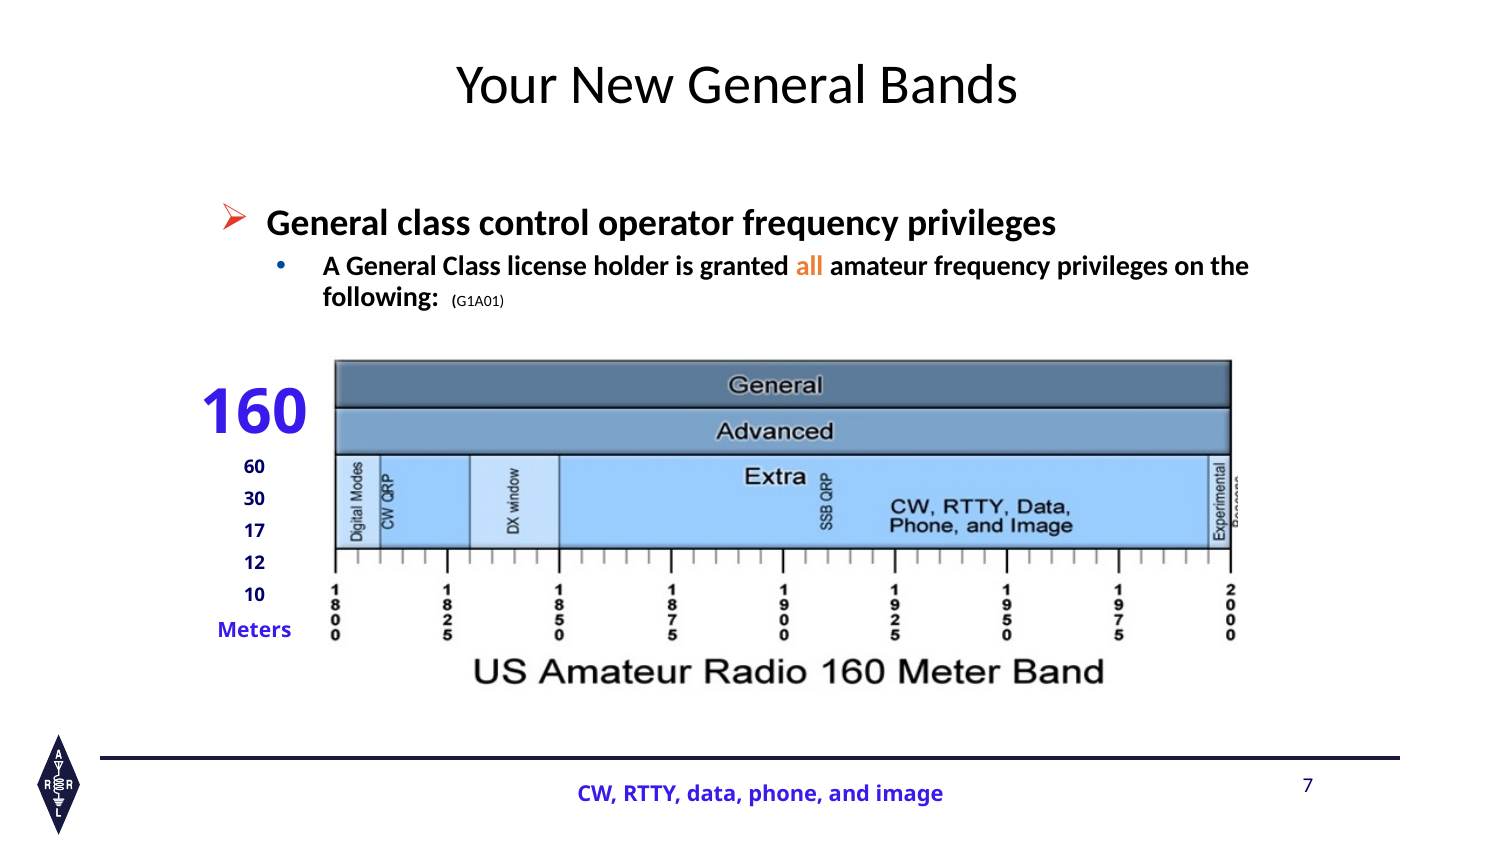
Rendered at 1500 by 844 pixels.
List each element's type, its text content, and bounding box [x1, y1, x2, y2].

picture [328, 355, 1238, 691]
title Your New General Bands [191, 48, 1283, 147]
text_box CW, RTTY, data, phone, and image [449, 759, 1003, 814]
list General class control operator frequency privileges A General Class license holder is granted all amateur frequency privileges on the following: (G1A01) [219, 197, 1283, 353]
picture [37, 734, 80, 835]
slide_number 7 [1302, 761, 1400, 807]
text_box 160 60 30 17 12 10 Meters [184, 370, 325, 642]
